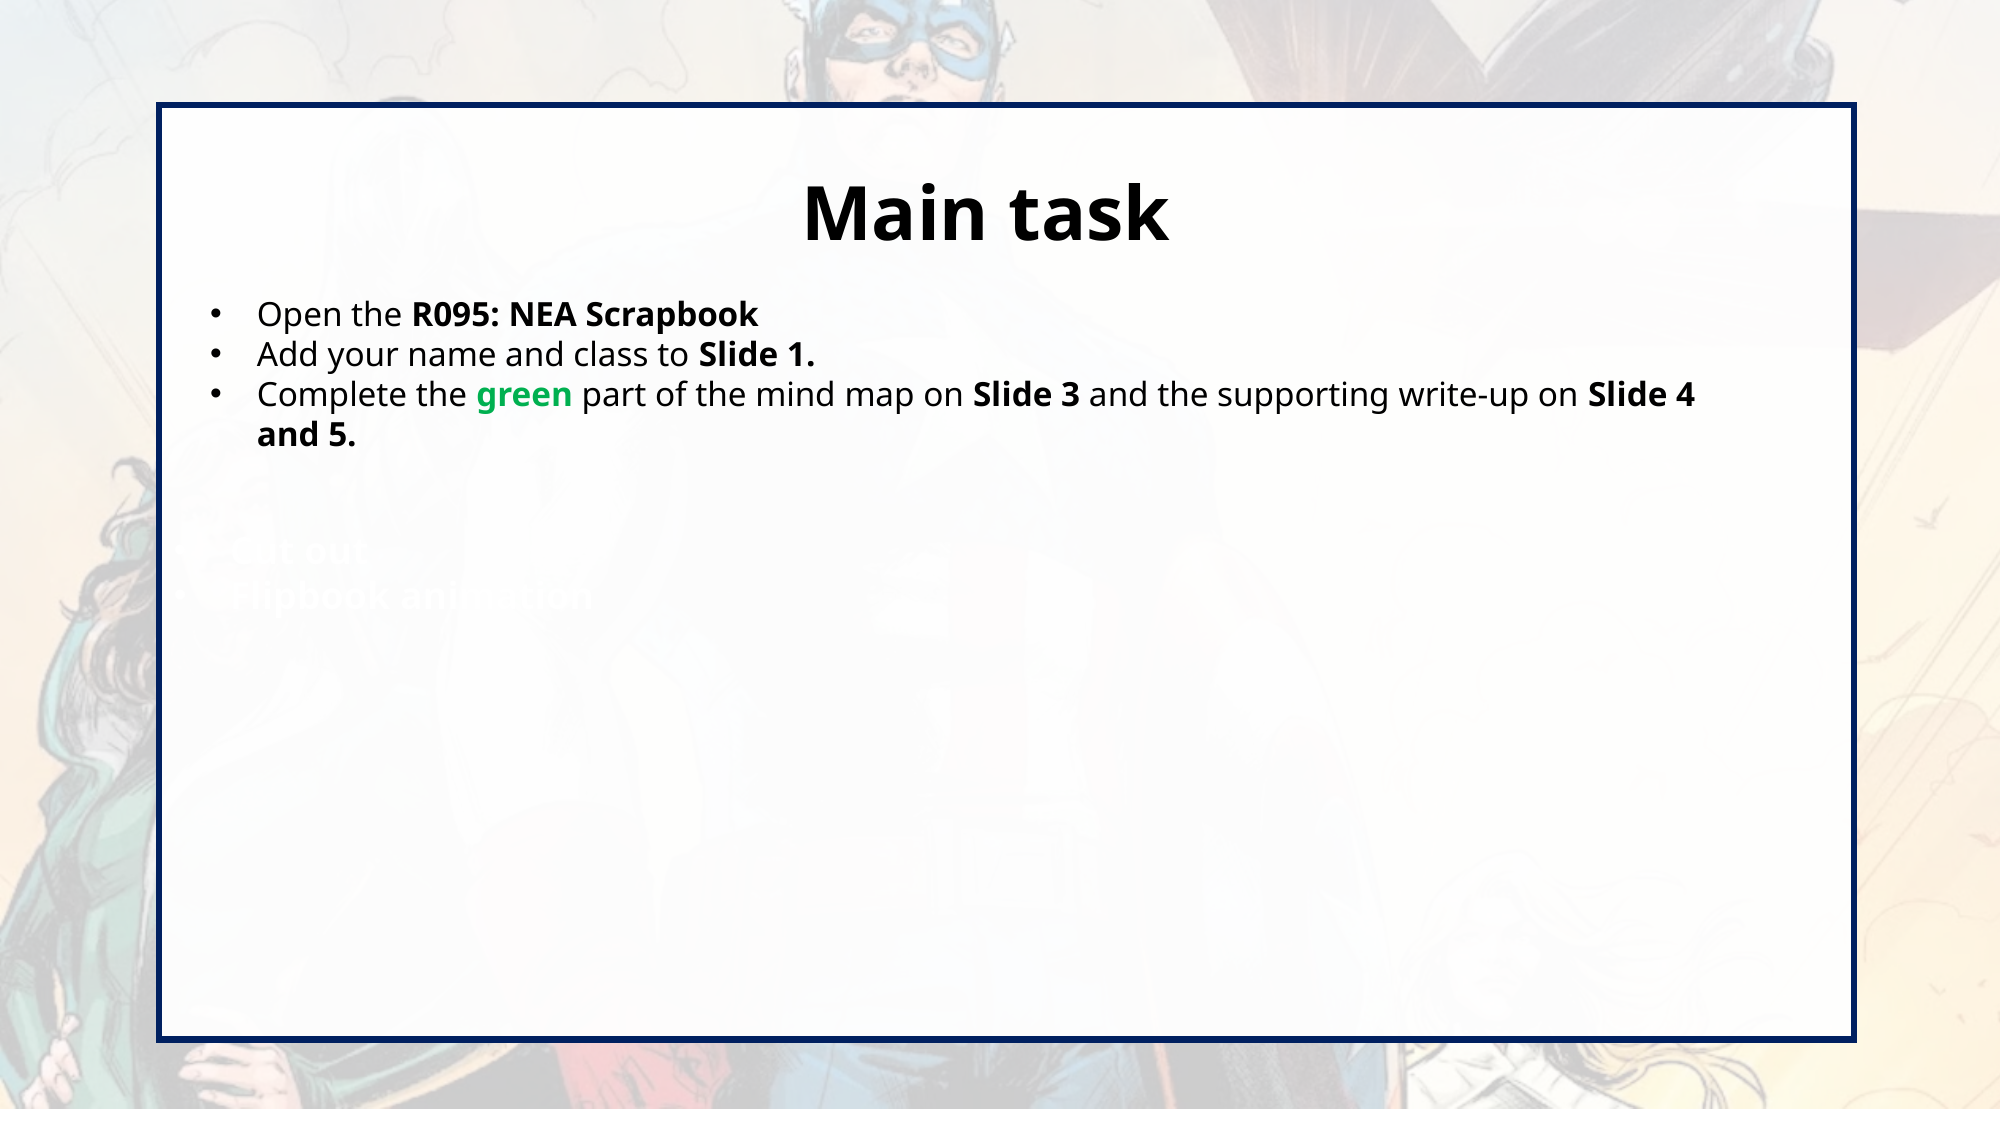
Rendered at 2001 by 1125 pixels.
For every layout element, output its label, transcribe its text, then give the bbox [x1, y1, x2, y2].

text_box Main task [195, 158, 1776, 264]
text_box Cut out Flipbook animation [158, 104, 1855, 1041]
text_box Open the R095: NEA Scrapbook Add your name and class to Slide 1. Complete the green part of the mind map on Slide 3 and the supporting write-up on Slide 4 and 5. [195, 286, 1717, 461]
